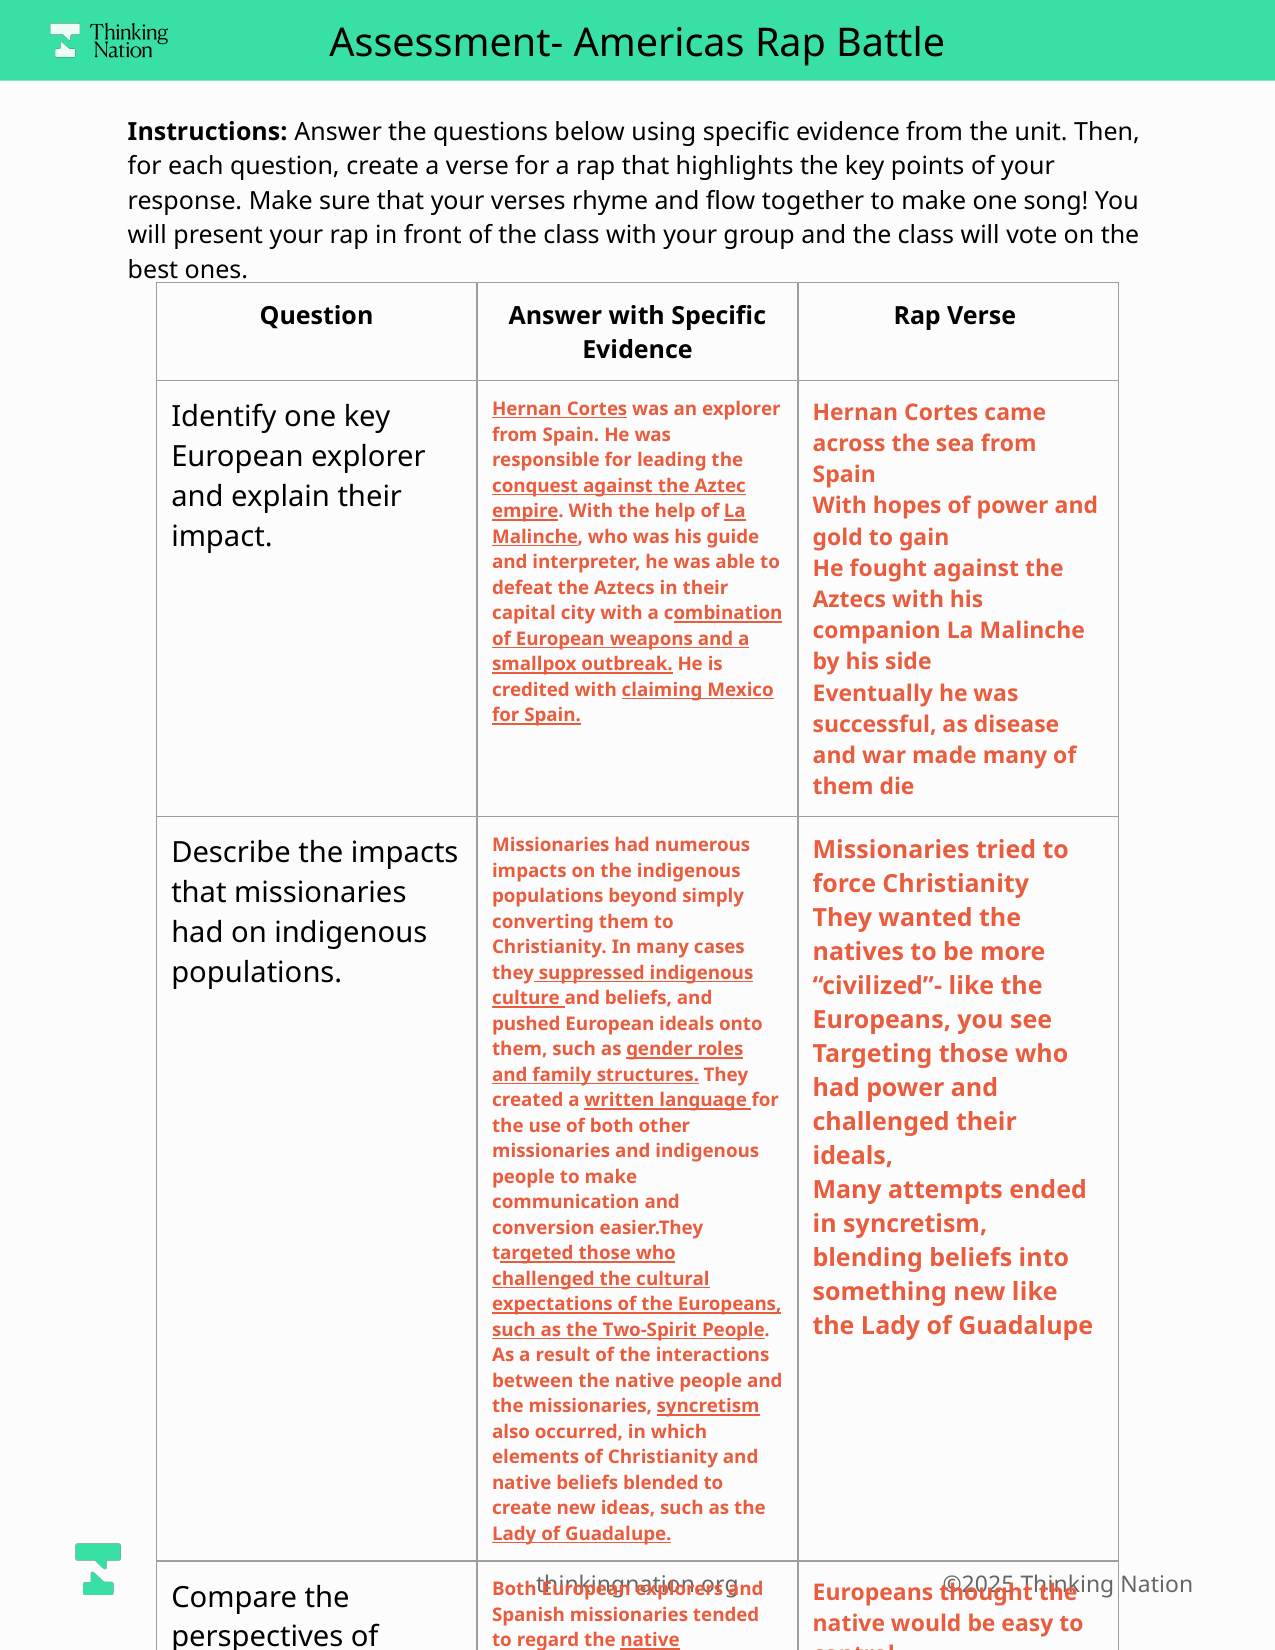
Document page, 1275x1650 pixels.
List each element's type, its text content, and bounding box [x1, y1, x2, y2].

table_cell Compare the perspectives of European explorers and Spanish missionaries in regard to indigenous populations. [157, 1562, 476, 1650]
table_cell Identify one key European explorer and explain their impact. [157, 381, 476, 816]
picture [62, 1533, 134, 1605]
table_cell Europeans thought the native would be easy to control However, the conquistadors treated them with much more vitriol They wanted to use them for forced labor and saw them as savages Whereas friars sought to convert them to Christianity and advocated for their protection- especially Bartolome de las Casas [799, 1562, 1118, 1650]
text_box Instructions: Answer the questions below using specific evidence from the unit. Then, for each question, create a verse for a rap that highlights the key points of your response. Make sure that your verses rhyme and flow together to make one song! You will present your rap in front of the class with your group and the class will vote on the best ones. [112, 95, 1163, 246]
table_cell Missionaries tried to force Christianity They wanted the natives to be more “civilized”- like the Europeans, you see Targeting those who had power and challenged their ideals, Many attempts ended in syncretism, blending beliefs into something new like the Lady of Guadalupe [799, 817, 1118, 1560]
table_header Question [157, 283, 476, 380]
table_header Rap Verse [799, 283, 1118, 380]
table_cell Hernan Cortes was an explorer from Spain. He was responsible for leading the conquest against the Aztec empire. With the help of La Malinche, who was his guide and interpreter, he was able to defeat the Aztecs in their capital city with a combination of European weapons and a smallpox outbreak. He is credited with claiming Mexico for Spain. [478, 381, 797, 816]
table_cell Missionaries had numerous impacts on the indigenous populations beyond simply converting them to Christianity. In many cases they suppressed indigenous culture and beliefs, and pushed European ideals onto them, such as gender roles and family structures. They created a written language for the use of both other missionaries and indigenous people to make communication and conversion easier.They targeted those who challenged the cultural expectations of the Europeans, such as the Two-Spirit People. As a result of the interactions between the native people and the missionaries, syncretism also occurred, in which elements of Christianity and native beliefs blended to create new ideas, such as the Lady of Guadalupe. [478, 817, 797, 1560]
text_box ©2025 Thinking Nation [1119, 1553, 1210, 1605]
table_cell Describe the impacts that missionaries had on indigenous populations. [157, 817, 476, 1560]
table_cell Both European explorers and Spanish missionaries tended to regard the native populations as being easy to control or meek. However, the conquistadors sought to use that perspective to place the indigenous populations into forms of coerced labor. Many of the missionaries, such as Bartolome de las Casas, was opposed to how the native populations were treated and advocated on their behalf, calling out the Europeans for going against their Christian values with their mistreatment. [478, 1562, 797, 1650]
picture [36, 12, 172, 69]
text_box Assessment- Americas Rap Battle [0, 0, 1275, 81]
table_cell Hernan Cortes came across the sea from Spain With hopes of power and gold to gain He fought against the Aztecs with his companion La Malinche by his side Eventually he was successful, as disease and war made many of them die [799, 381, 1118, 816]
table_header Answer with Specific Evidence [478, 283, 797, 380]
